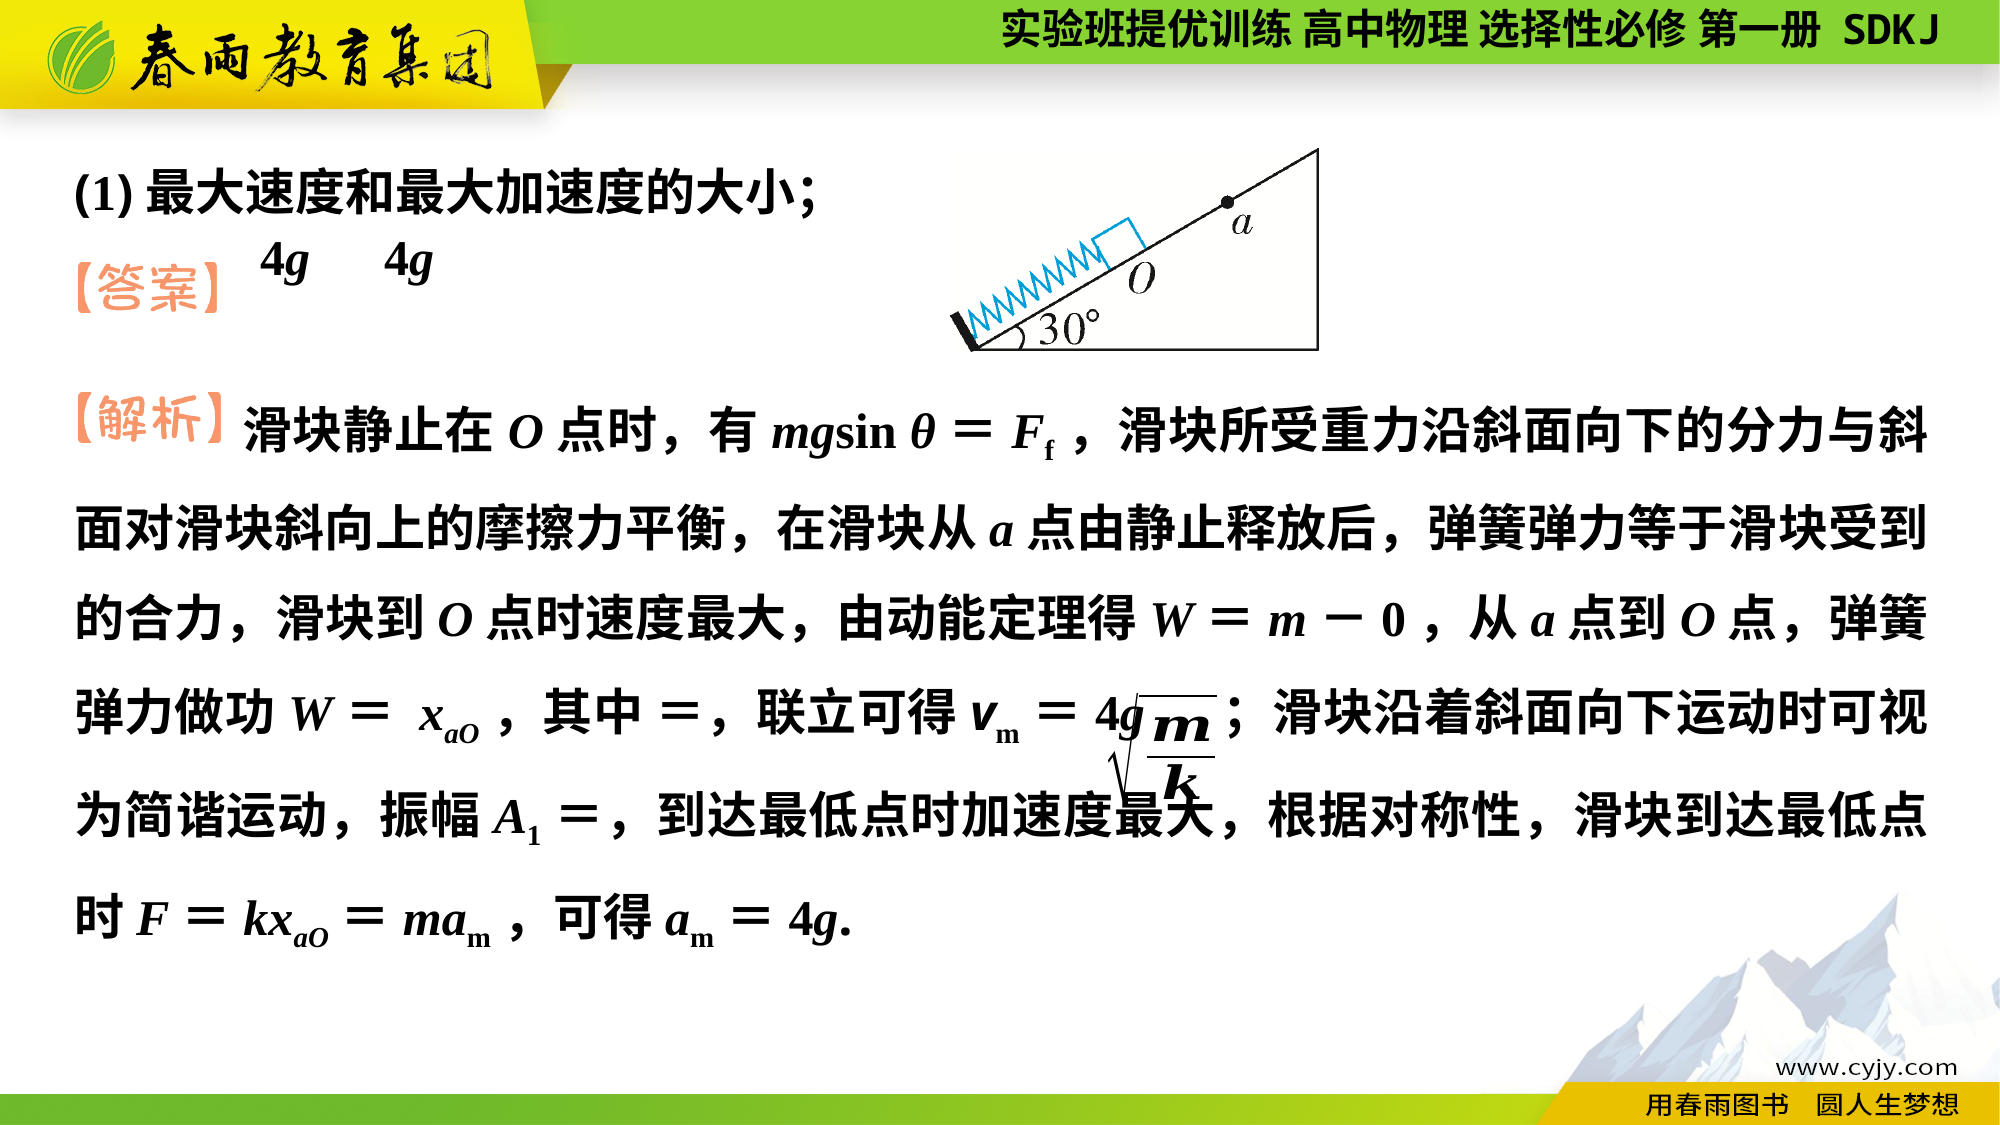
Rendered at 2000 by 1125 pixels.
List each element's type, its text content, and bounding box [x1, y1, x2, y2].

picture [0, 0, 2000, 1125]
list (1)最大速度和最大加速度的大小； [59, 122, 1944, 217]
